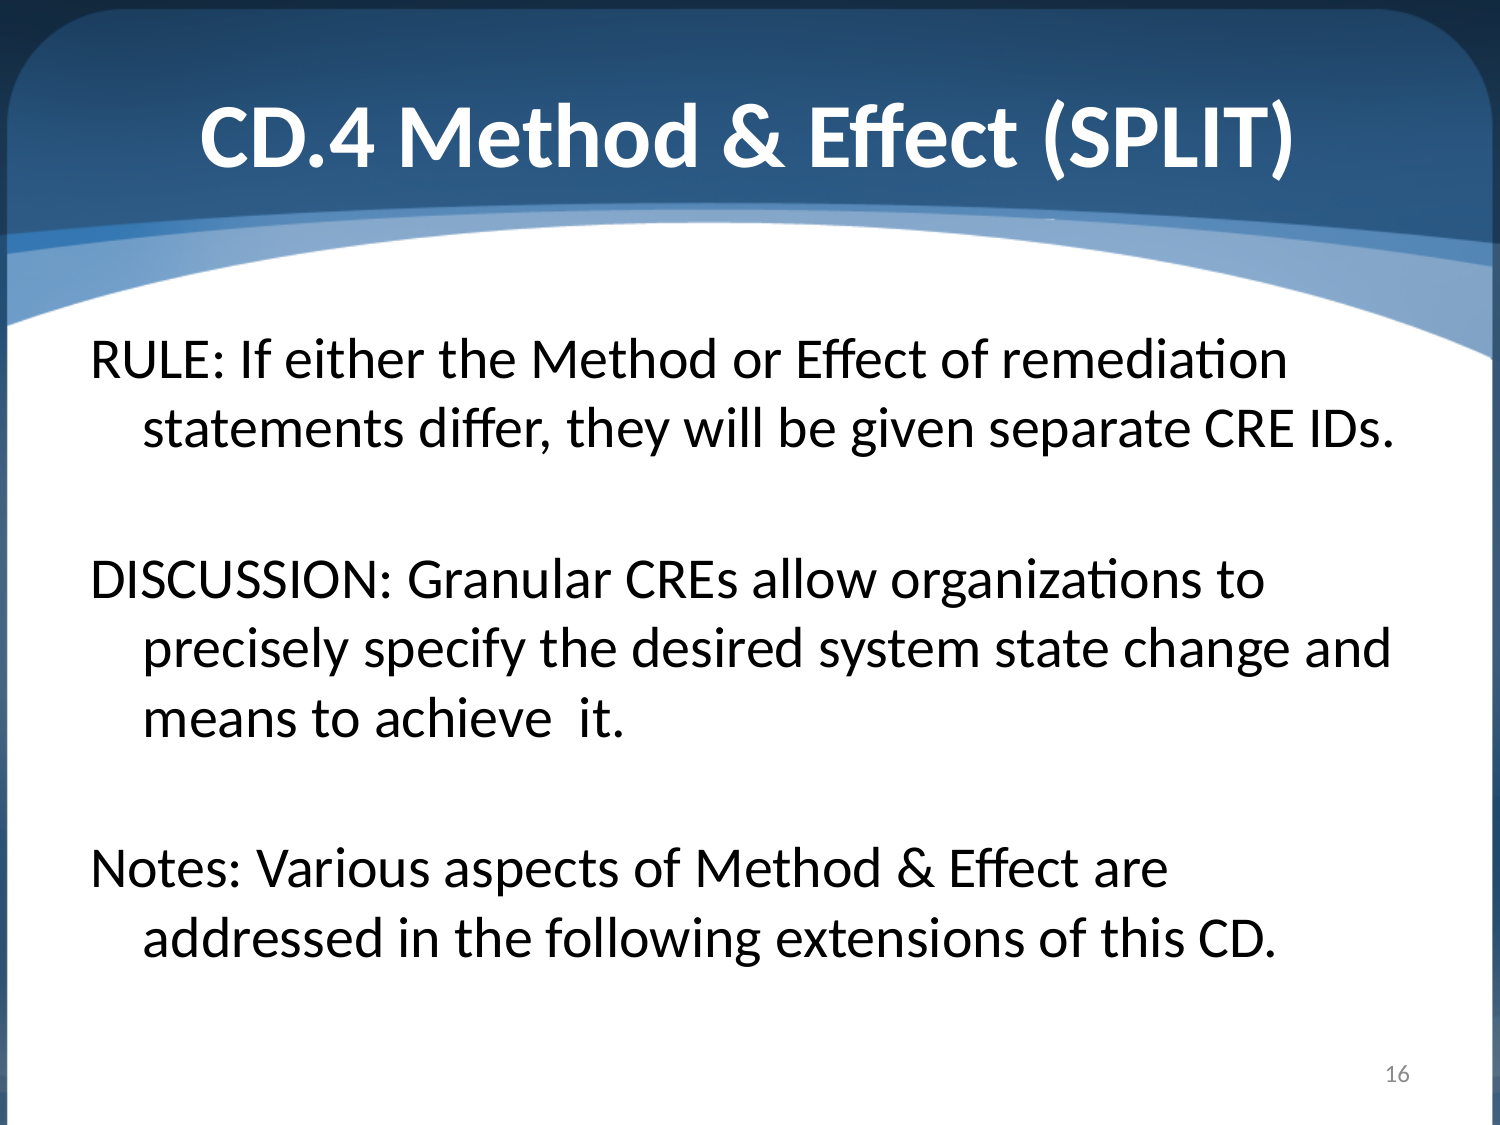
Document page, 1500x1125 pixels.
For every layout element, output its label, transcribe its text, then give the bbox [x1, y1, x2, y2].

slide_number 16 [1074, 1042, 1425, 1103]
list RULE: If either the Method or Effect of remediation statements differ, they will be given separate CRE IDs. DISCUSSION: Granular CREs allow organizations to precisely specify the desired system state change and means to achieve it. Notes: Various aspects of Method & Effect are addressed in the following extensions of this CD. [74, 312, 1426, 1006]
picture [0, 0, 1500, 1125]
title CD.4 Method & Effect (SPLIT) [75, 37, 1425, 225]
